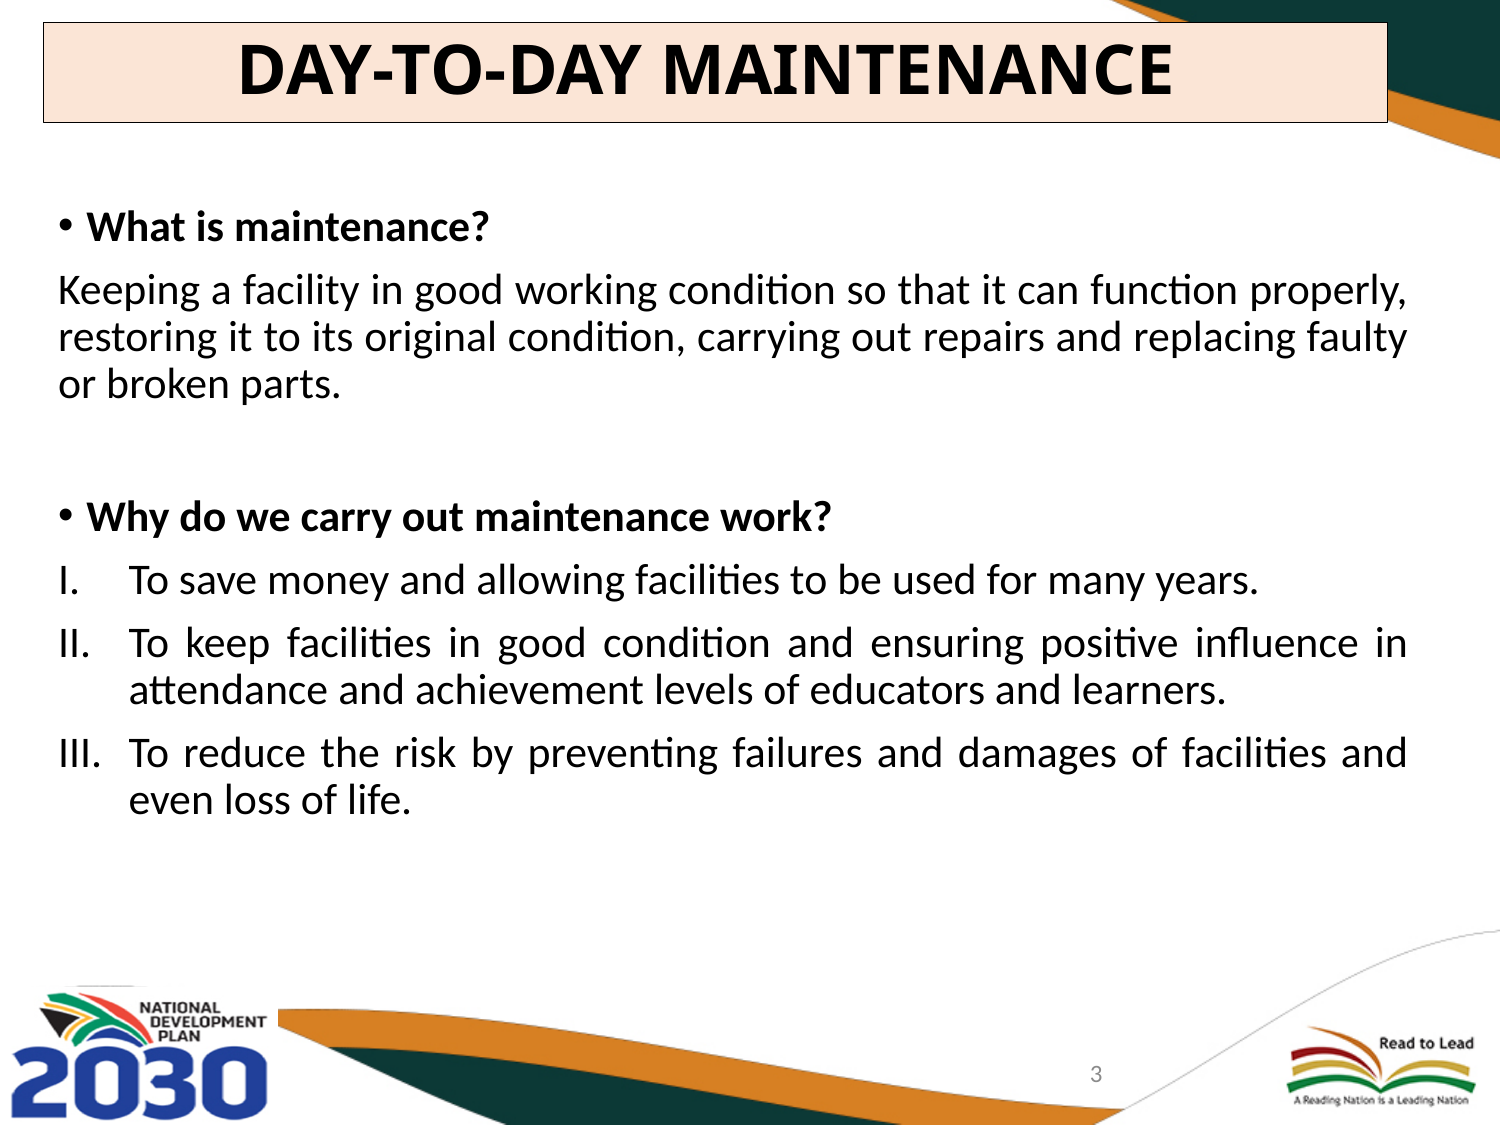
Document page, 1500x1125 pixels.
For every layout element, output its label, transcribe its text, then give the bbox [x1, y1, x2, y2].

slide_number 3 [1074, 1042, 1425, 1103]
text_box What is maintenance? Keeping a facility in good working condition so that it can function properly, restoring it to its original condition, carrying out repairs and replacing faulty or broken parts. Why do we carry out maintenance work? To save money and allowing facilities to be used for many years. To keep facilities in good condition and ensuring positive influence in attendance and achievement levels of educators and learners. To reduce the risk by preventing failures and damages of facilities and even loss of life. [43, 196, 1424, 958]
picture [0, 0, 1500, 1125]
text_box DAY-TO-DAY MAINTENANCE [43, 22, 1387, 123]
